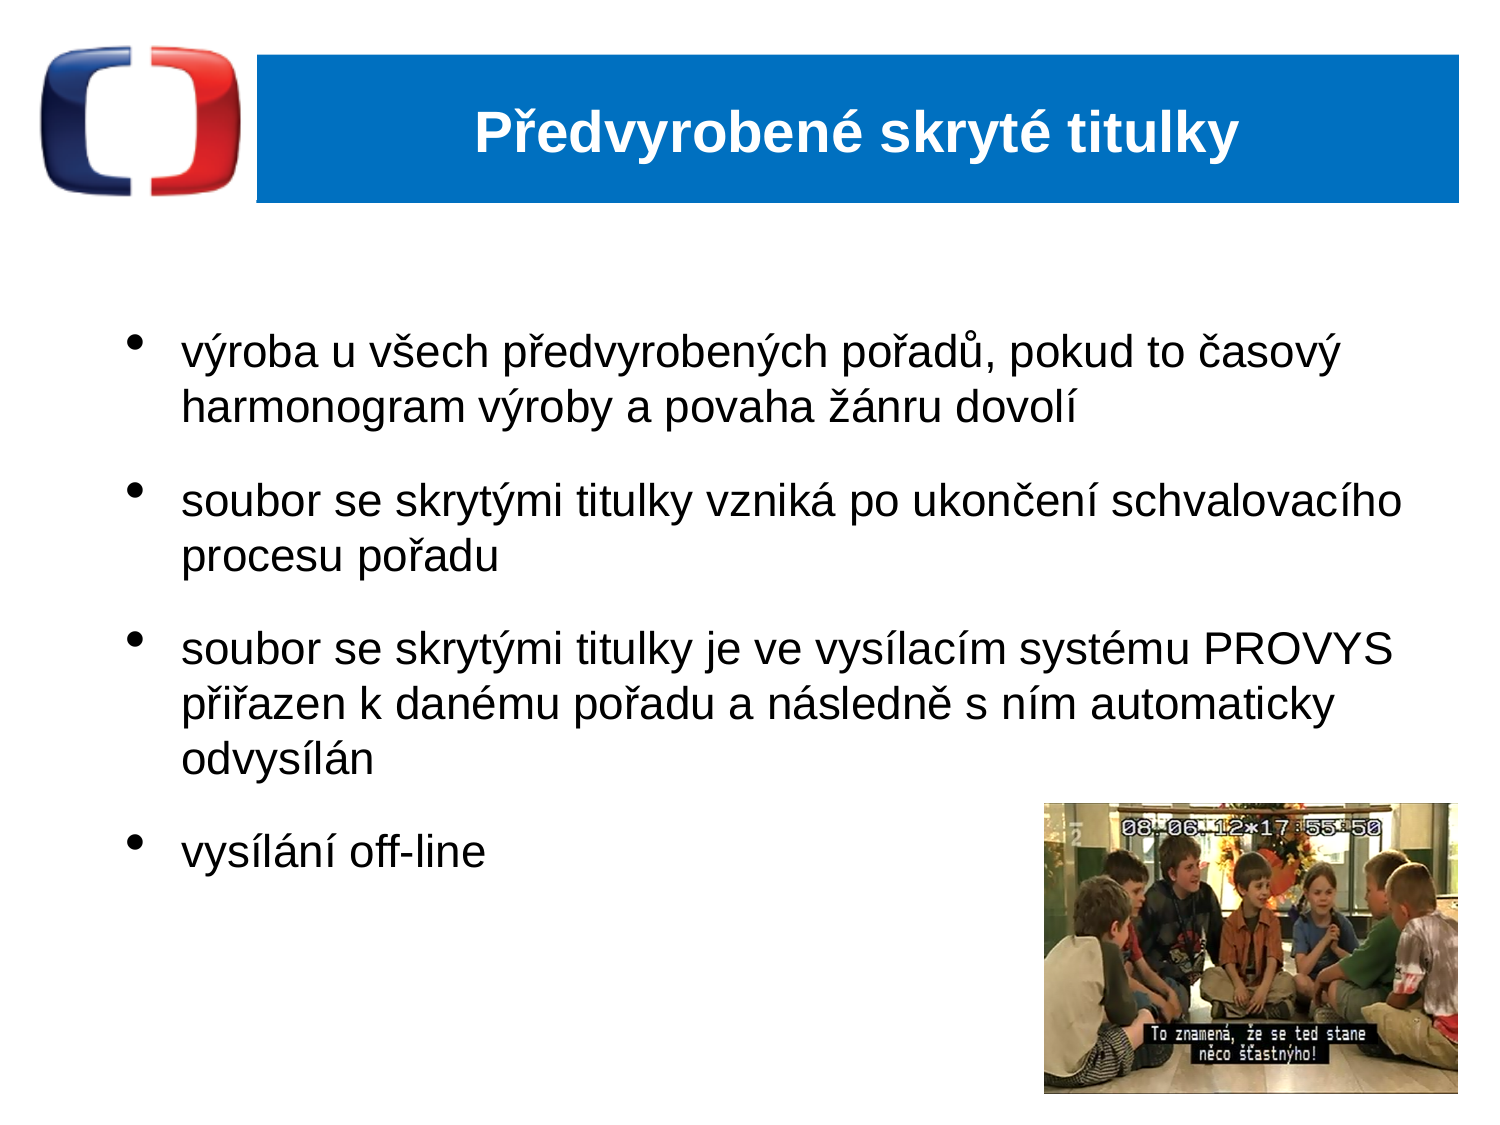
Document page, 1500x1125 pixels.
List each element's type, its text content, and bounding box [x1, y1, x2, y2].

list výroba u všech předvyrobených pořadů, pokud to časový harmonogram výroby a povaha žánru dovolí soubor se skrytými titulky vzniká po ukončení schvalovacího procesu pořadu soubor se skrytými titulky je ve vysílacím systému PROVYS přiřazen k danému pořadu a následně s ním automaticky odvysílán vysílání off-line [109, 314, 1461, 1012]
picture [31, 44, 257, 201]
picture [1044, 803, 1458, 1095]
text_box Předvyrobené skryté titulky [261, 54, 1459, 203]
